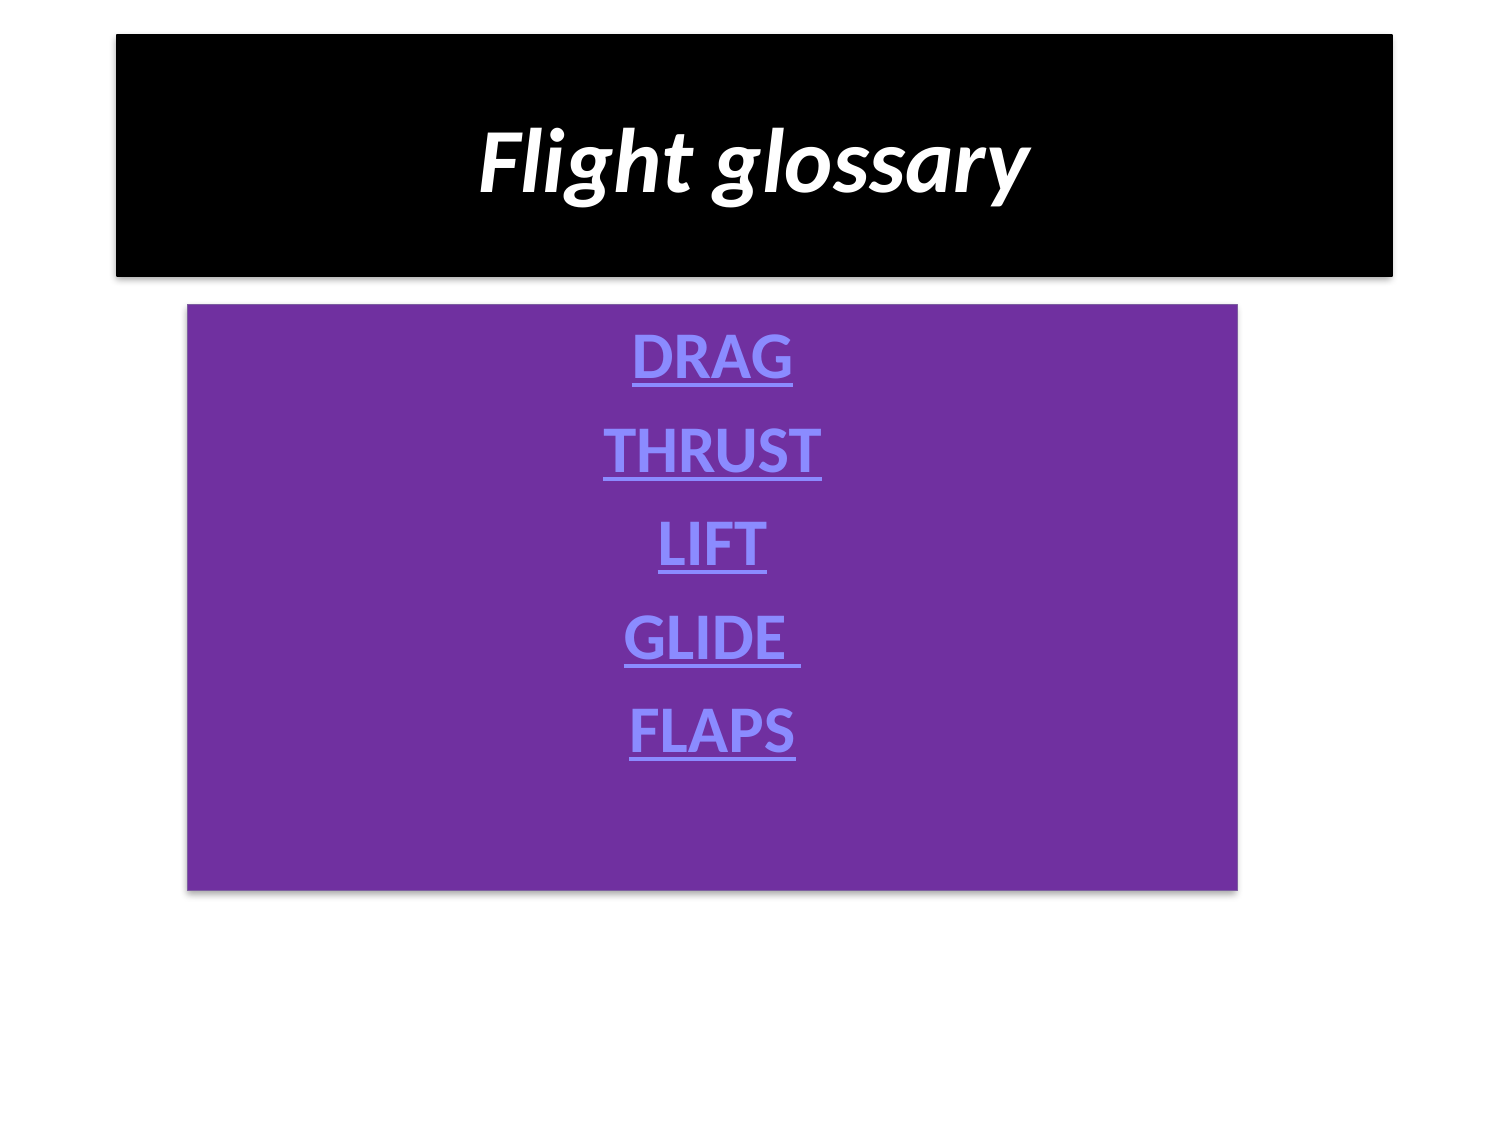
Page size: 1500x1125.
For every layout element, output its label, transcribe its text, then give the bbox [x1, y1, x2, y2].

title Flight glossary [116, 34, 1393, 277]
subtitle DRAG THRUST LIFT GLIDE FLAPS [187, 304, 1238, 891]
